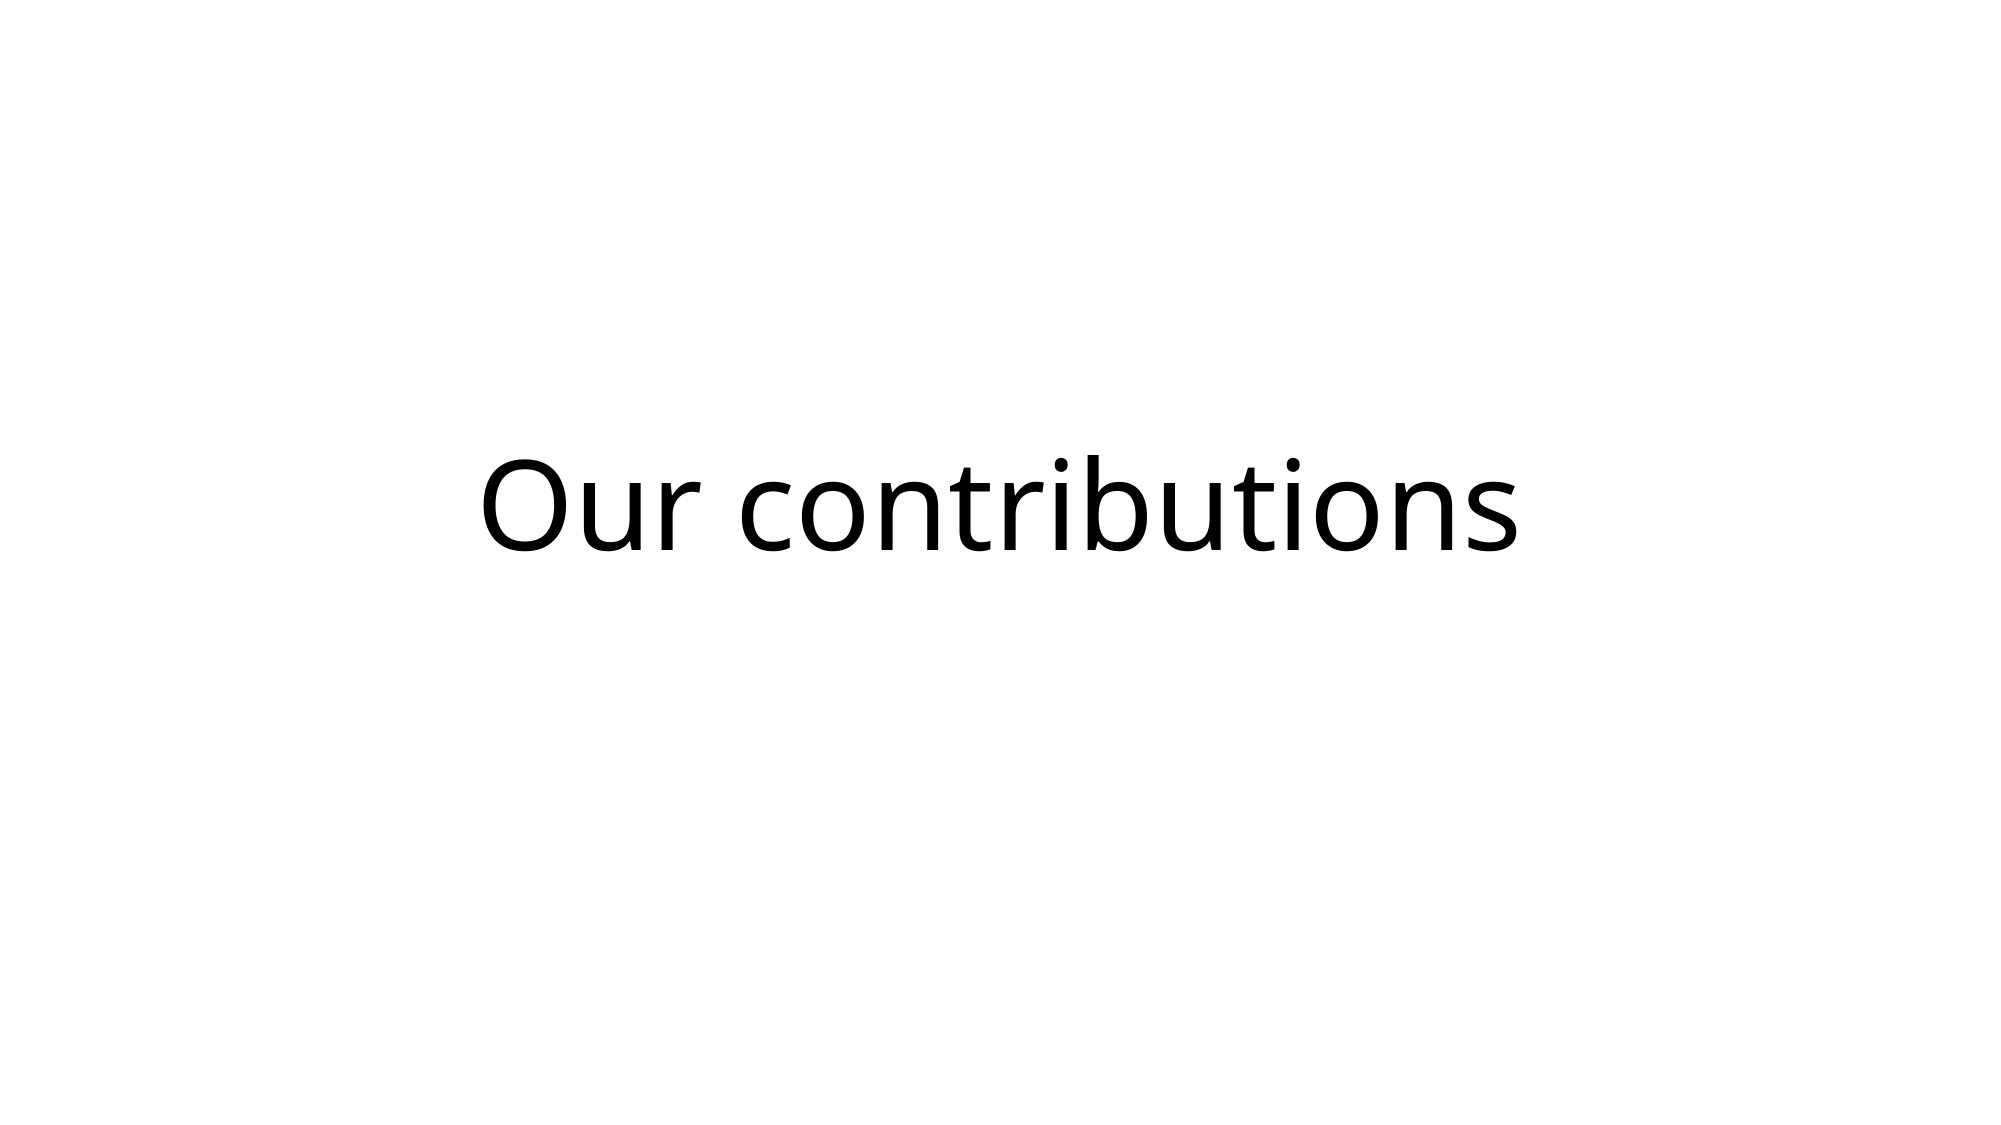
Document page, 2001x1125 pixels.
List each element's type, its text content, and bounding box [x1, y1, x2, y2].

text_box Our contributions [137, 401, 1863, 619]
